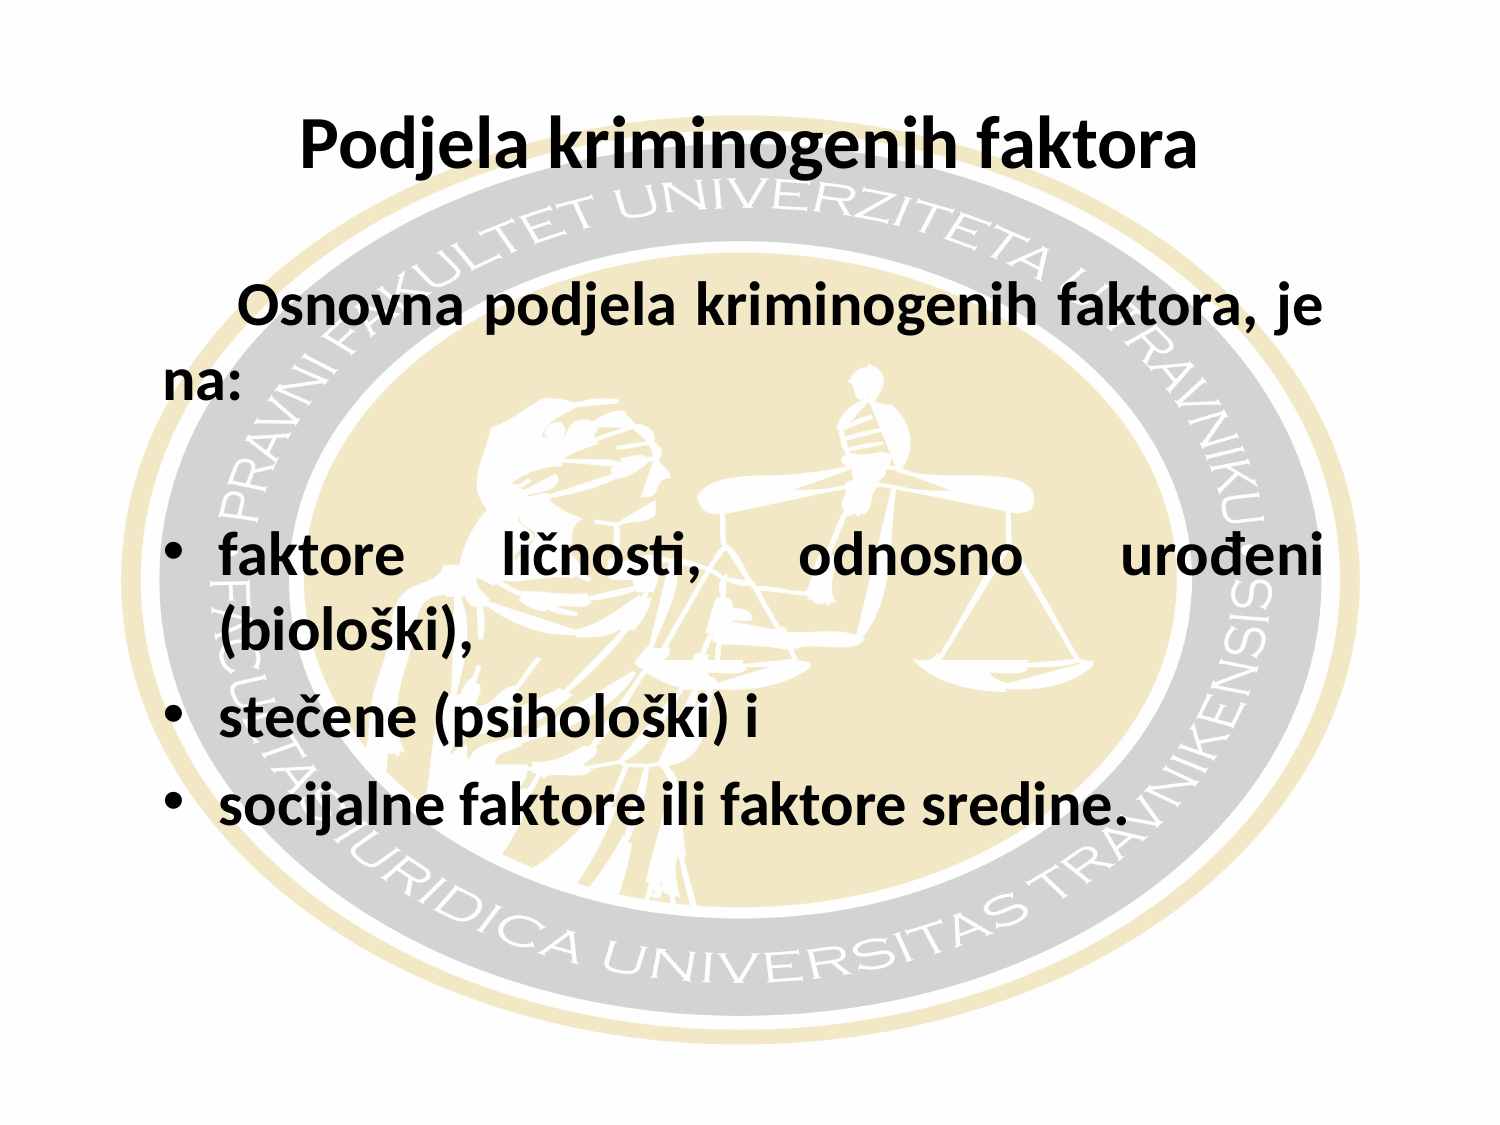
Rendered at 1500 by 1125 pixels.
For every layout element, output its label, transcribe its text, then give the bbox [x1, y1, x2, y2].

title Podjela kriminogenih faktora [75, 45, 1425, 233]
list Osnovna podjela kriminogenih faktora, je na: faktore ličnosti, odnosno urođeni (biološki), stečene (psihološki) i socijalne faktore ili faktore sredine. [147, 255, 1341, 1005]
